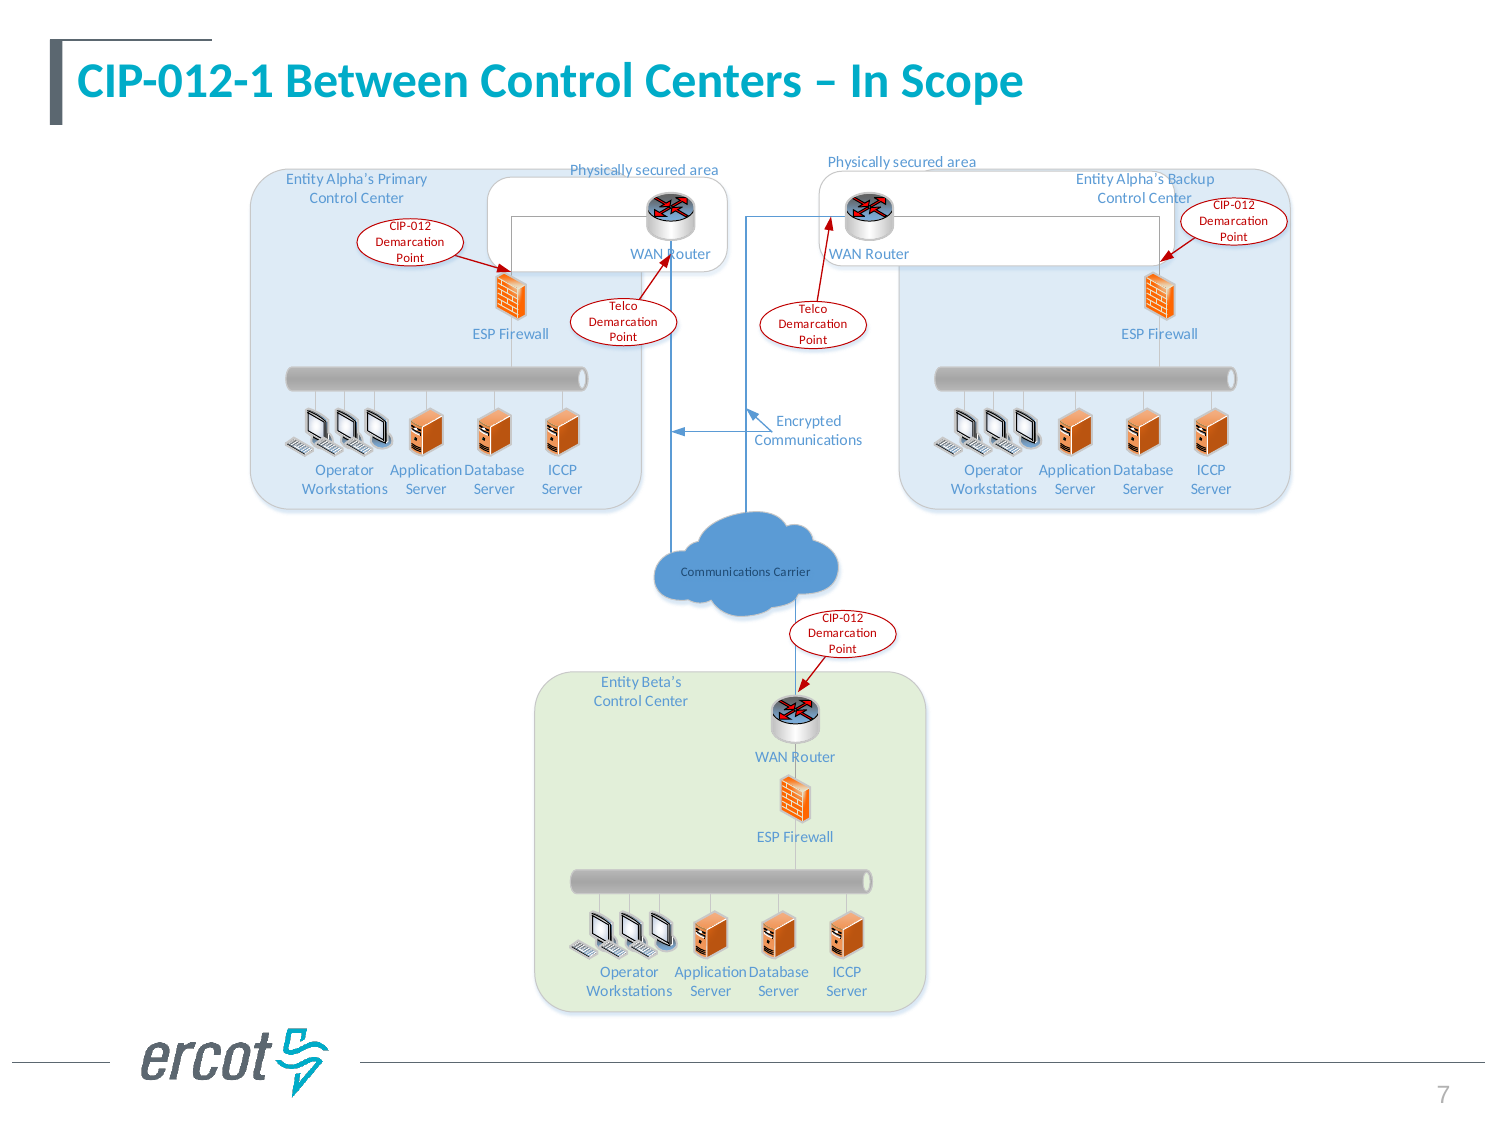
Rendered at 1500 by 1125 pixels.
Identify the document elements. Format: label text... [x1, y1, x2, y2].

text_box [244, 145, 1295, 1020]
slide_number 7 [1412, 1076, 1475, 1112]
picture [137, 1024, 332, 1100]
title CIP-012-1 Between Control Centers – In Scope [62, 39, 1450, 137]
